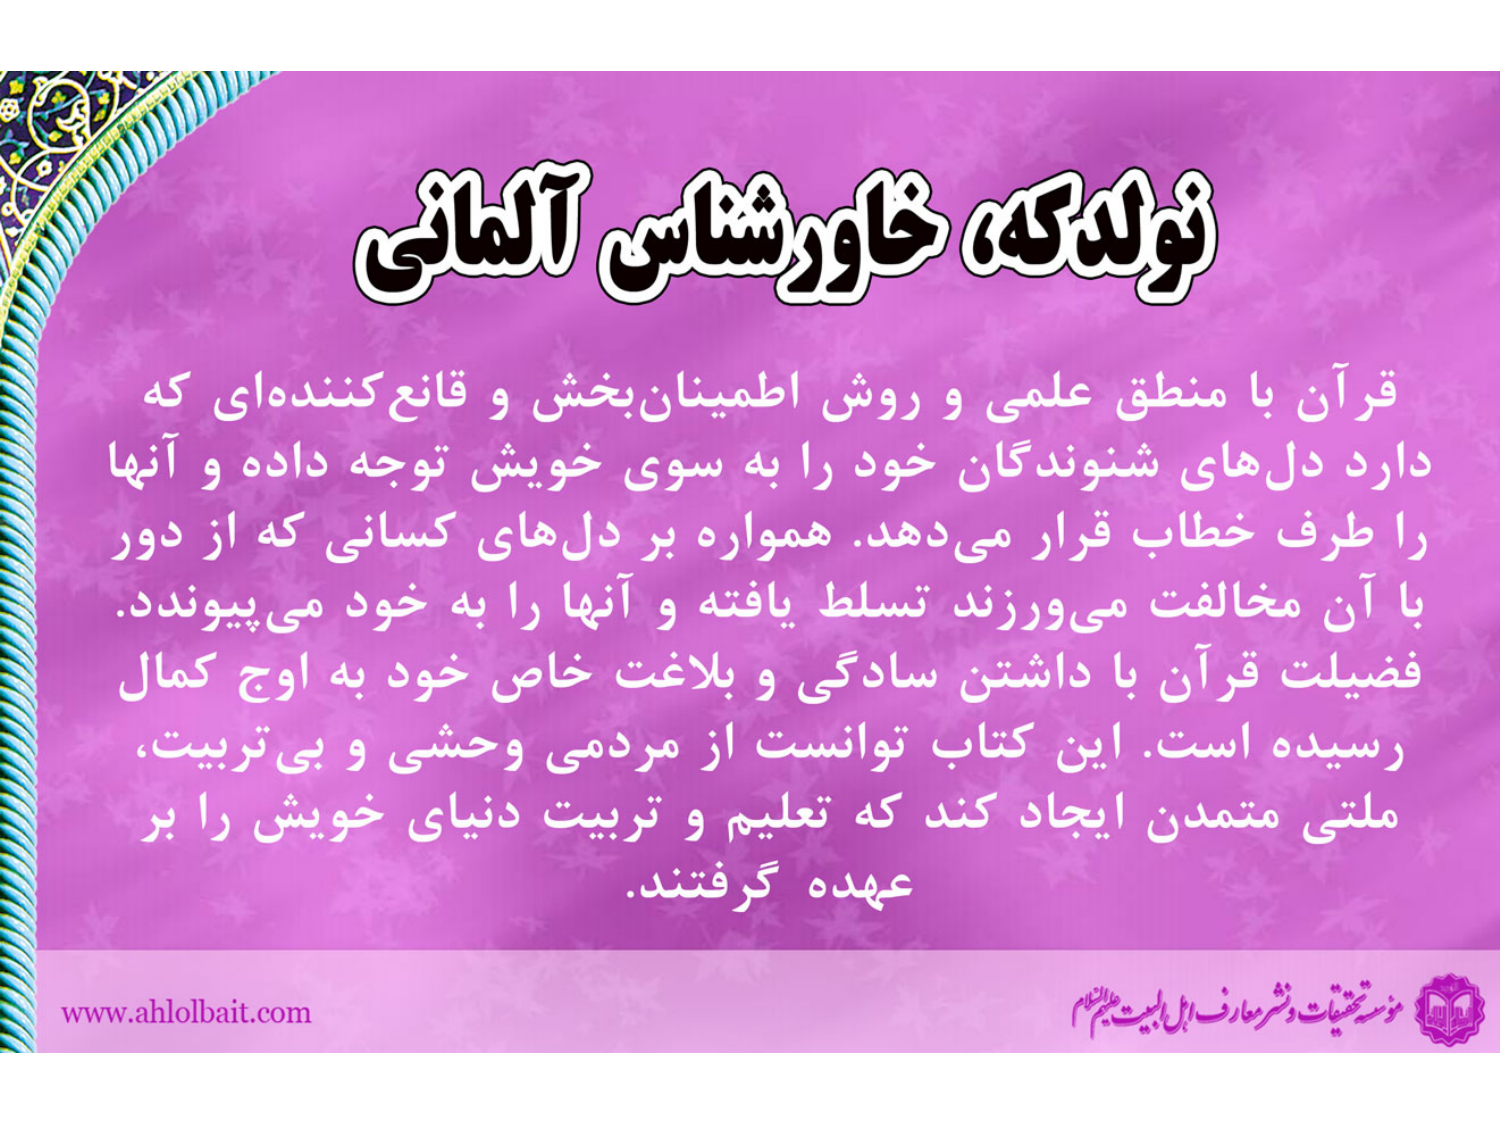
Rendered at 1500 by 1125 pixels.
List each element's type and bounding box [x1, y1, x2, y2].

picture [0, 71, 1500, 1054]
picture [0, 1040, 17, 1054]
